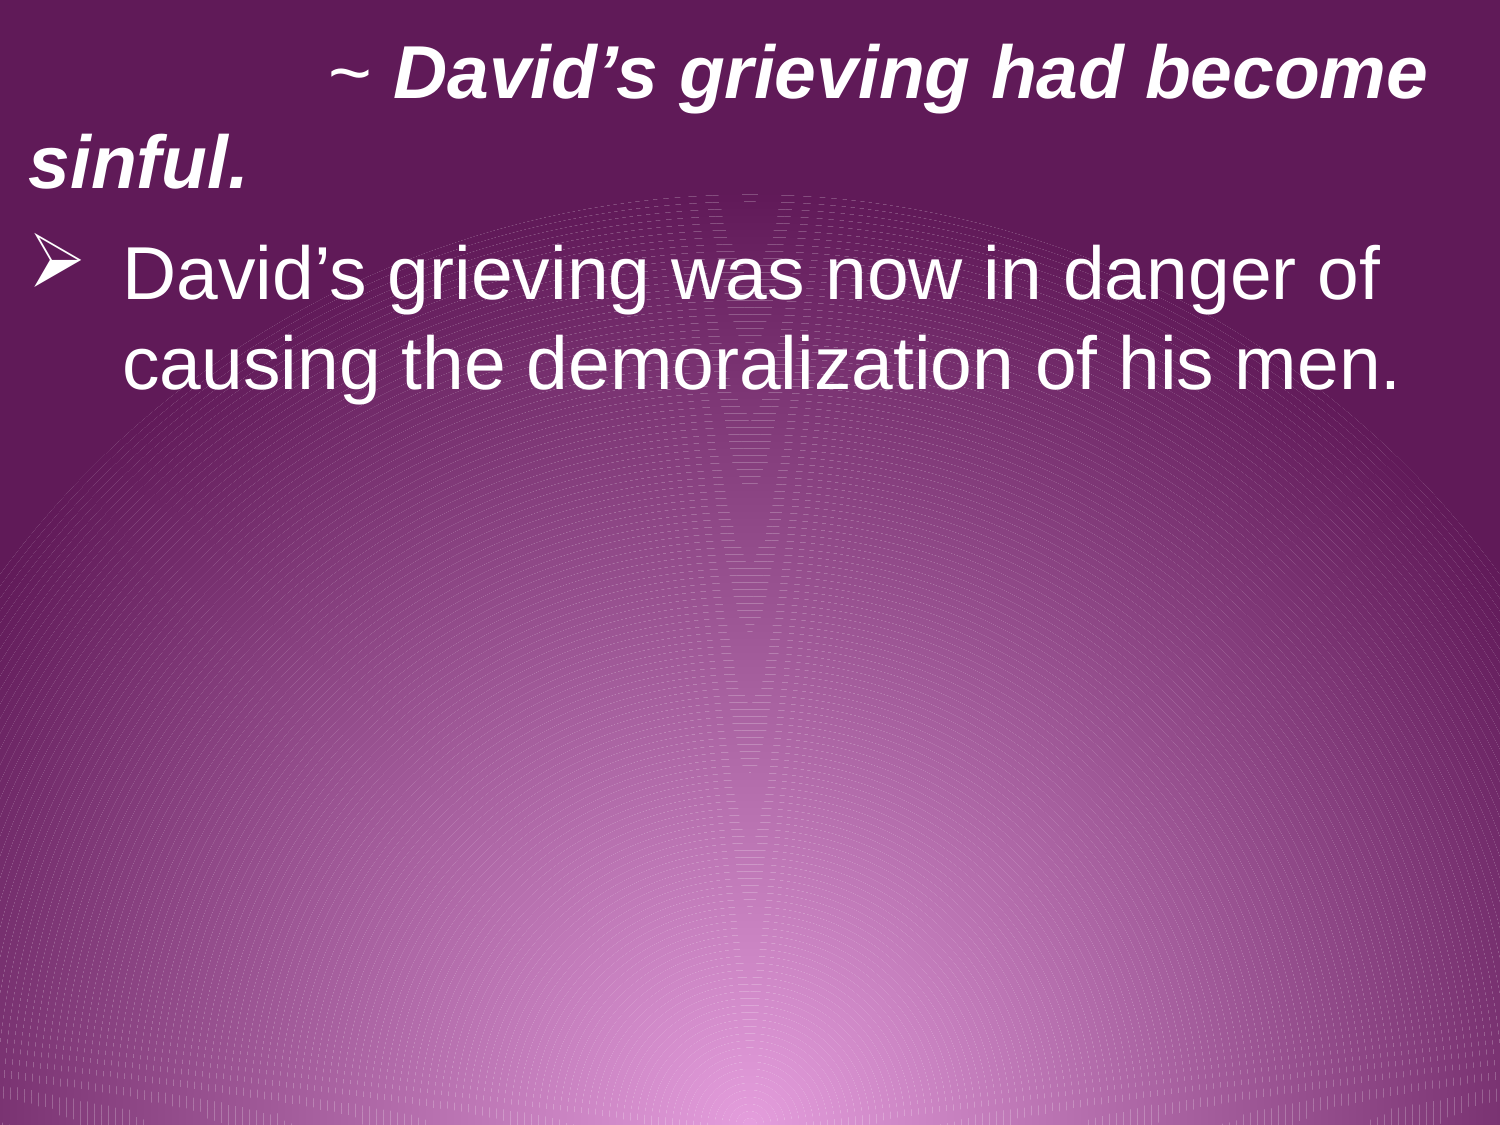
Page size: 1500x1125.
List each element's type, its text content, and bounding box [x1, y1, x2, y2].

subtitle ~ David’s grieving had become sinful. David’s grieving was now in danger of causing the demoralization of his men. [13, 15, 1483, 1108]
